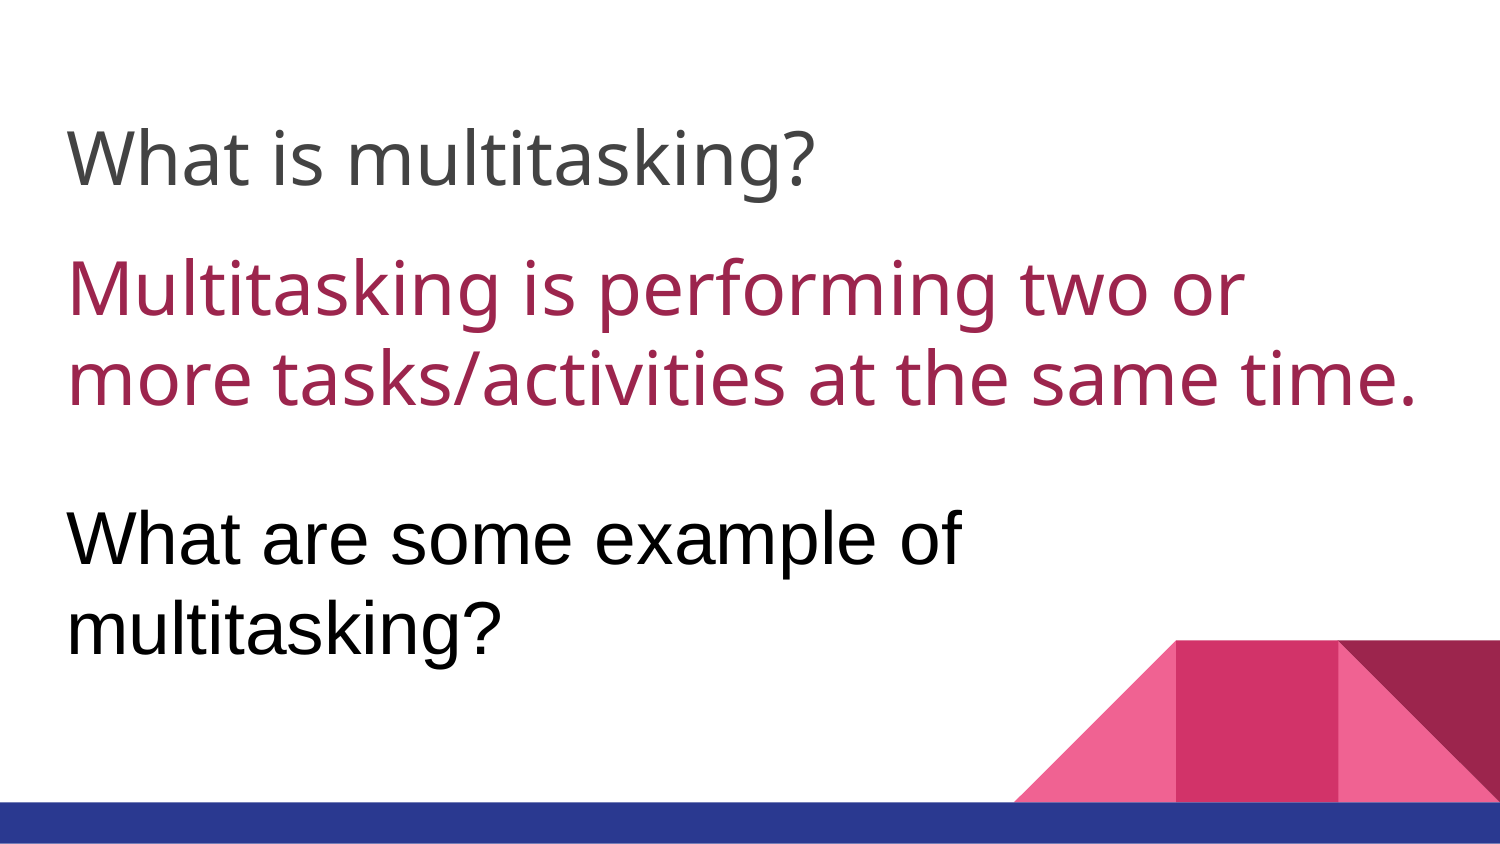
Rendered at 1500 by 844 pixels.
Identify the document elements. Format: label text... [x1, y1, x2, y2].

list What is multitasking? [51, 81, 1449, 225]
text_box What are some example of multitasking? [51, 474, 1404, 630]
text_box Multitasking is performing two or more tasks/activities at the same time. [51, 225, 1449, 408]
